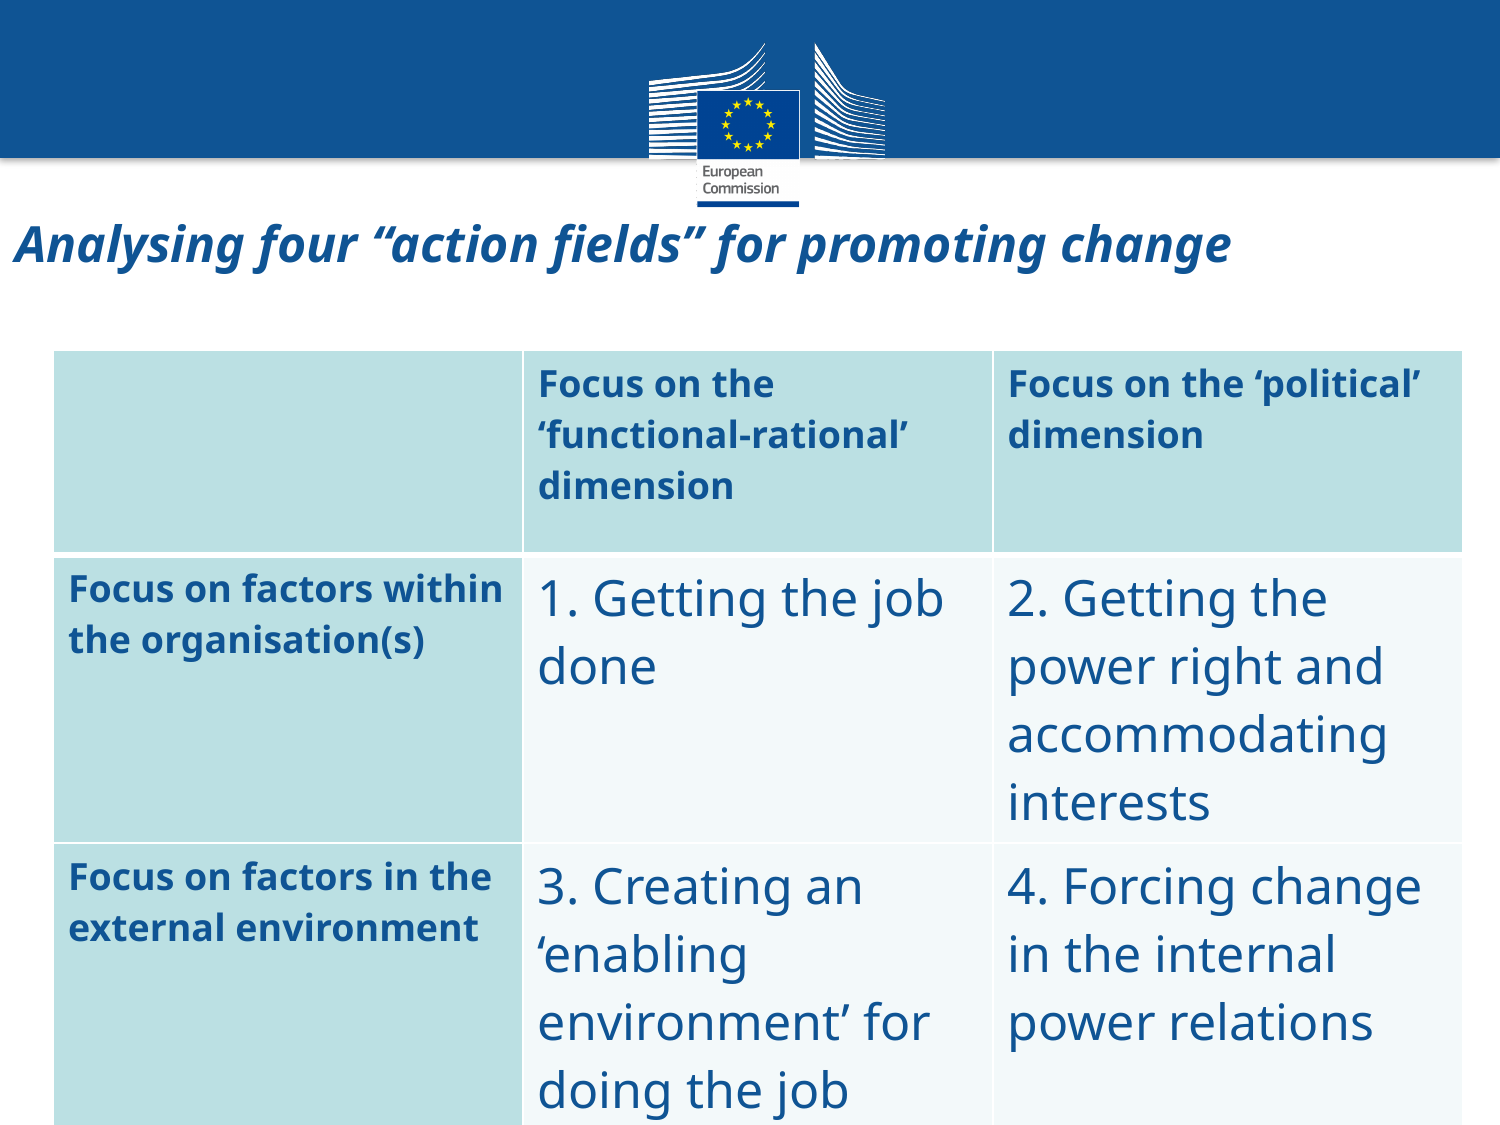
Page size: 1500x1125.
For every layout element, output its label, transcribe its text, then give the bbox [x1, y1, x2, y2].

table_cell 1. Getting the job done [524, 558, 992, 842]
table_cell 3. Creating an ‘enabling environment’ for doing the job [524, 844, 992, 1125]
table_header [54, 351, 522, 552]
table_header Focus on the ‘political’ dimension [994, 351, 1462, 552]
table_header Focus on the ‘functional-rational’ dimension [524, 351, 992, 552]
title Analysing four “action fields” for promoting change [0, 184, 1500, 300]
table_cell Focus on factors within the organisation(s) [54, 558, 522, 842]
picture [649, 42, 885, 184]
table_cell 2. Getting the power right and accommodating interests [994, 558, 1462, 842]
table_cell Focus on factors in the external environment [54, 844, 522, 1125]
table_cell 4. Forcing change in the internal power relations [994, 844, 1462, 1125]
